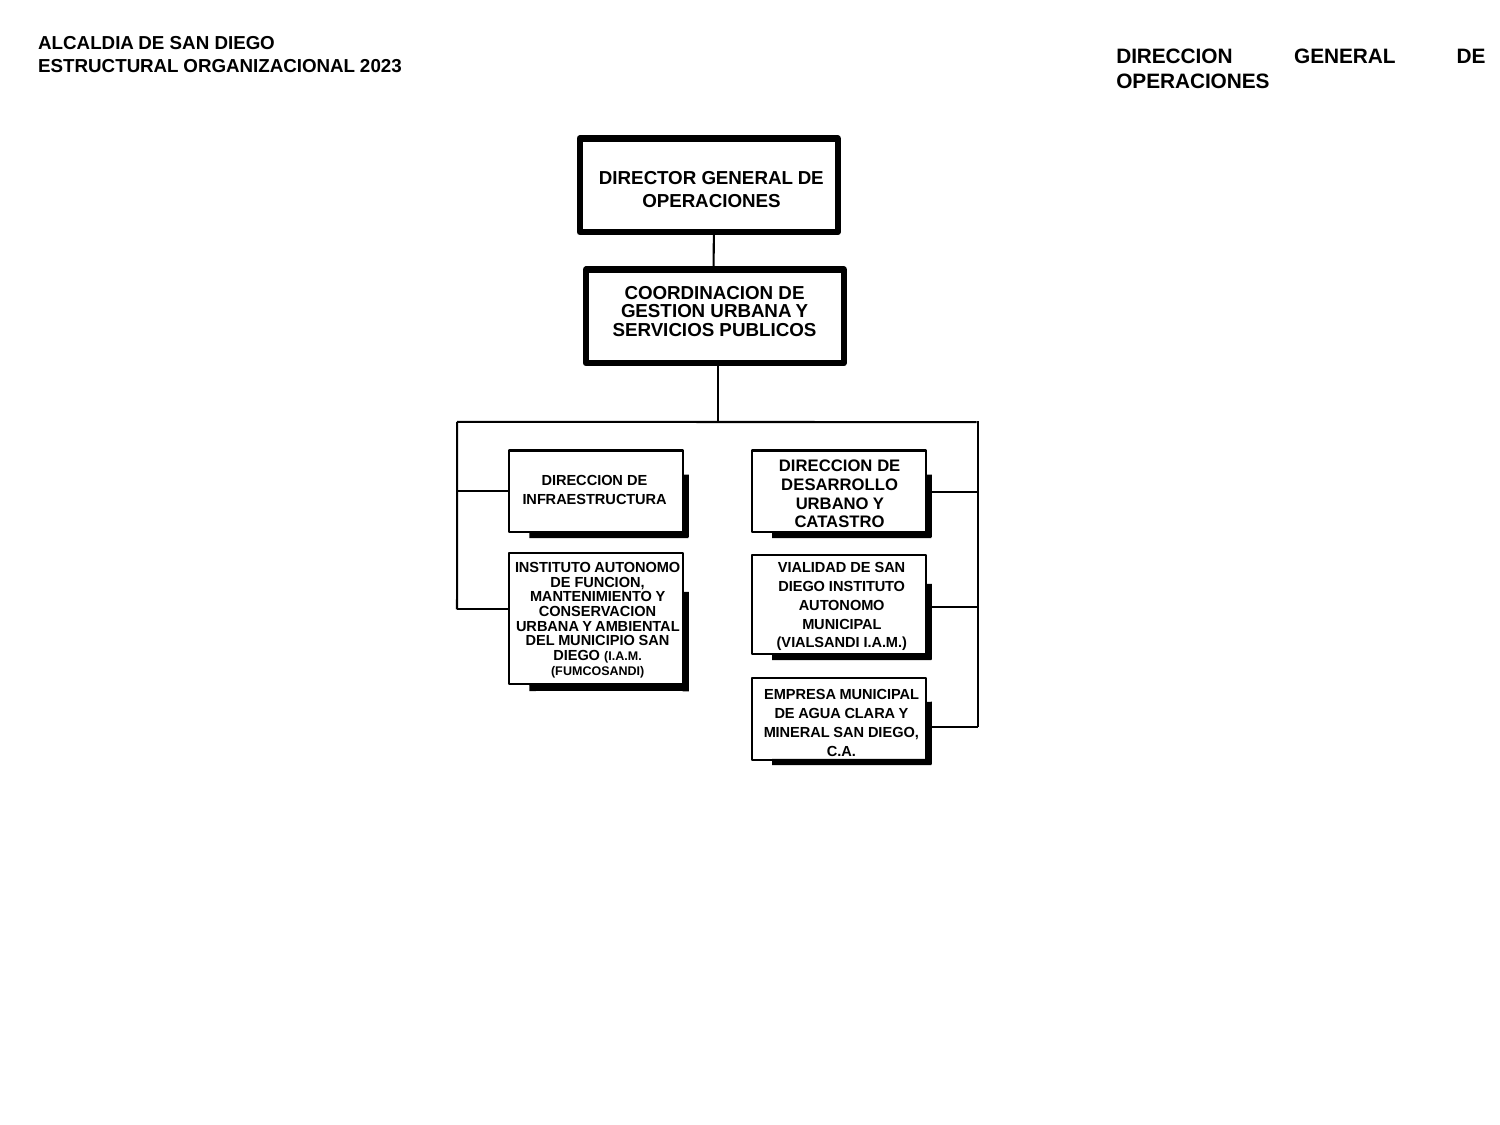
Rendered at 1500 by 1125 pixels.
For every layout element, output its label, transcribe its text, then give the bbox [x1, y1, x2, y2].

text_box ALCALDIA DE SAN DIEGO ESTRUCTURAL ORGANIZACIONAL 2023 [23, 23, 551, 84]
text_box DIRECCION GENERAL DE OPERACIONES [1101, 35, 1500, 100]
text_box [456, 138, 979, 768]
